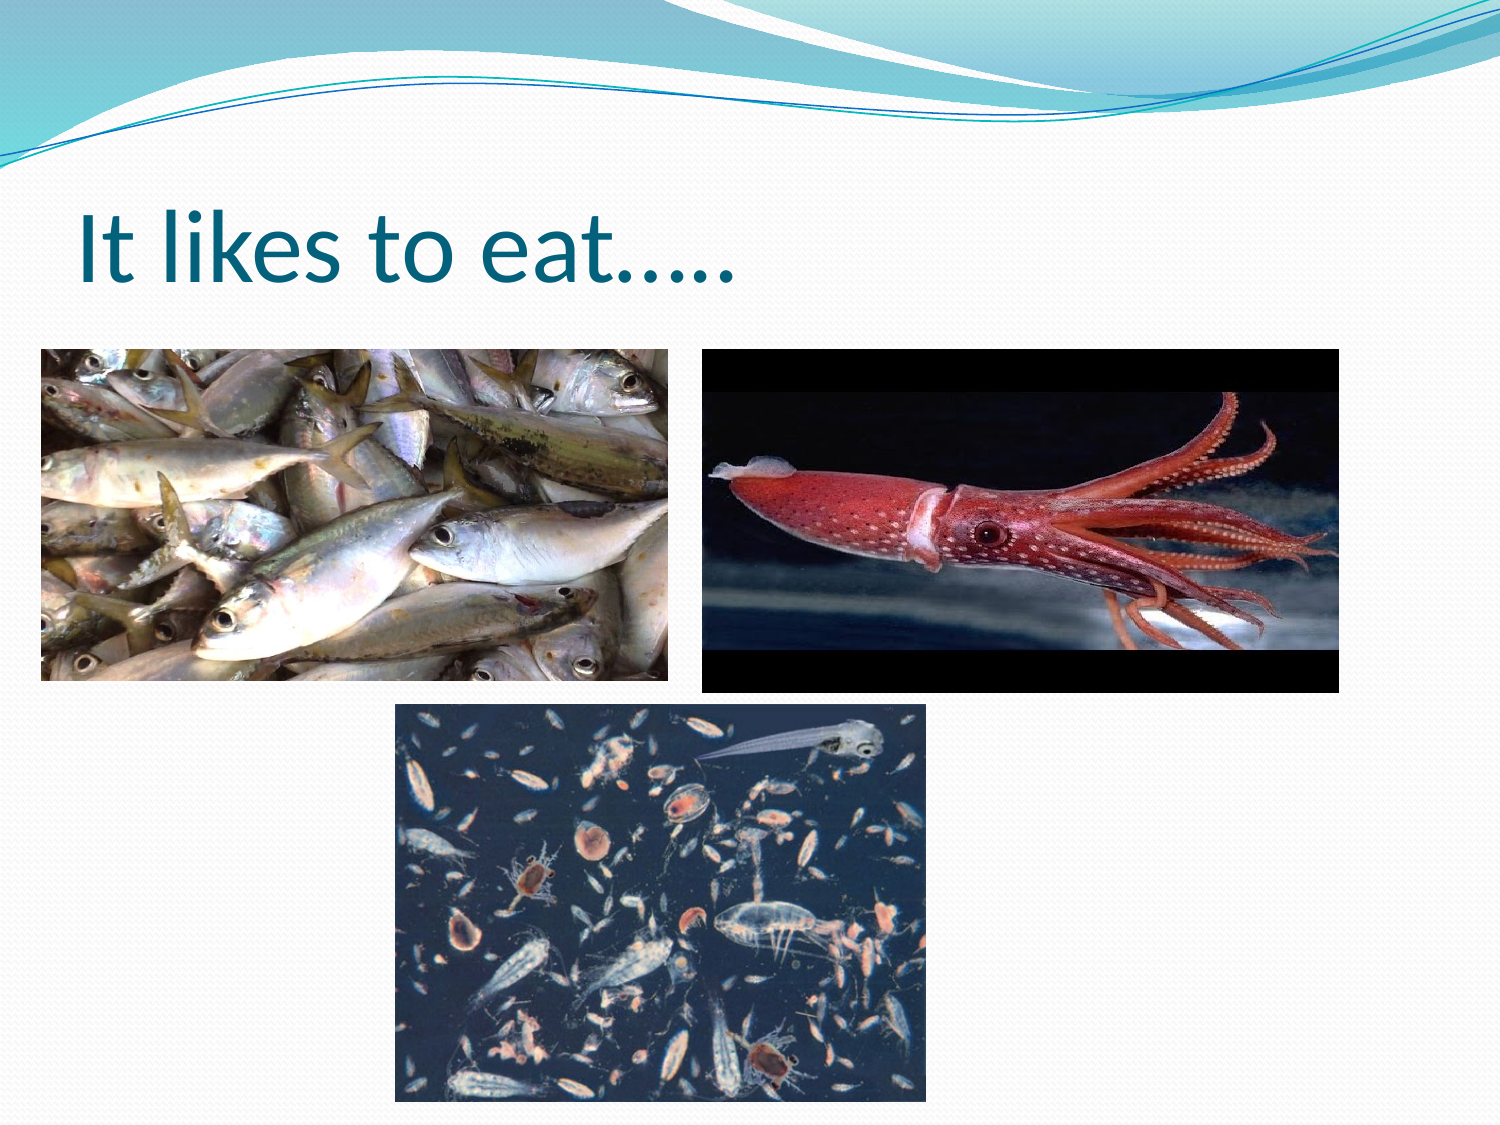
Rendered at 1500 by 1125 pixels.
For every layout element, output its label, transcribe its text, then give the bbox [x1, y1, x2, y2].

title It likes to eat….. [75, 115, 1438, 303]
picture [702, 349, 1339, 693]
picture [41, 349, 668, 681]
picture [395, 703, 926, 1102]
